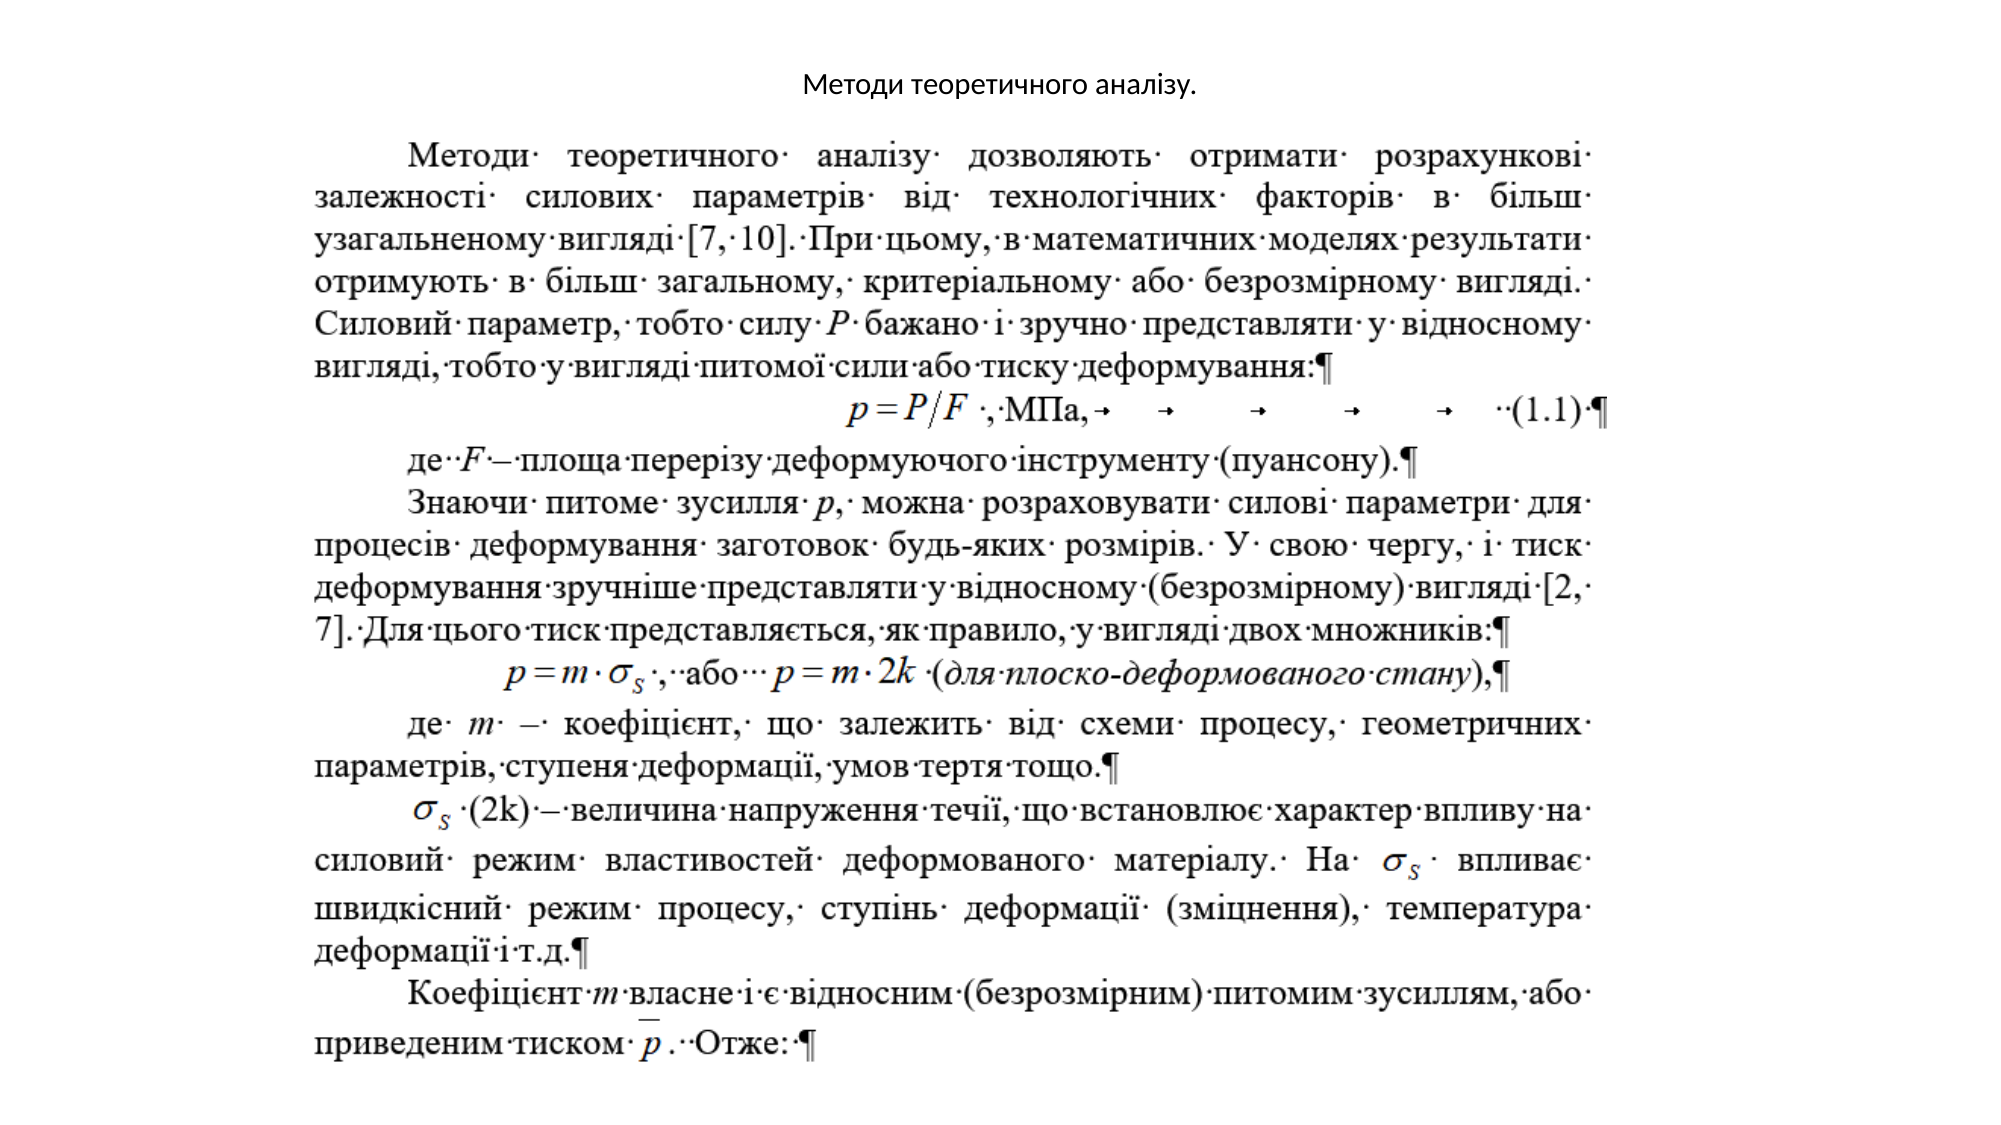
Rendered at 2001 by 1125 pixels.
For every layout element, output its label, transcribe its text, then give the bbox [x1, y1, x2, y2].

title Методи теоретичного аналізу. [137, 59, 1863, 136]
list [301, 135, 1607, 1080]
